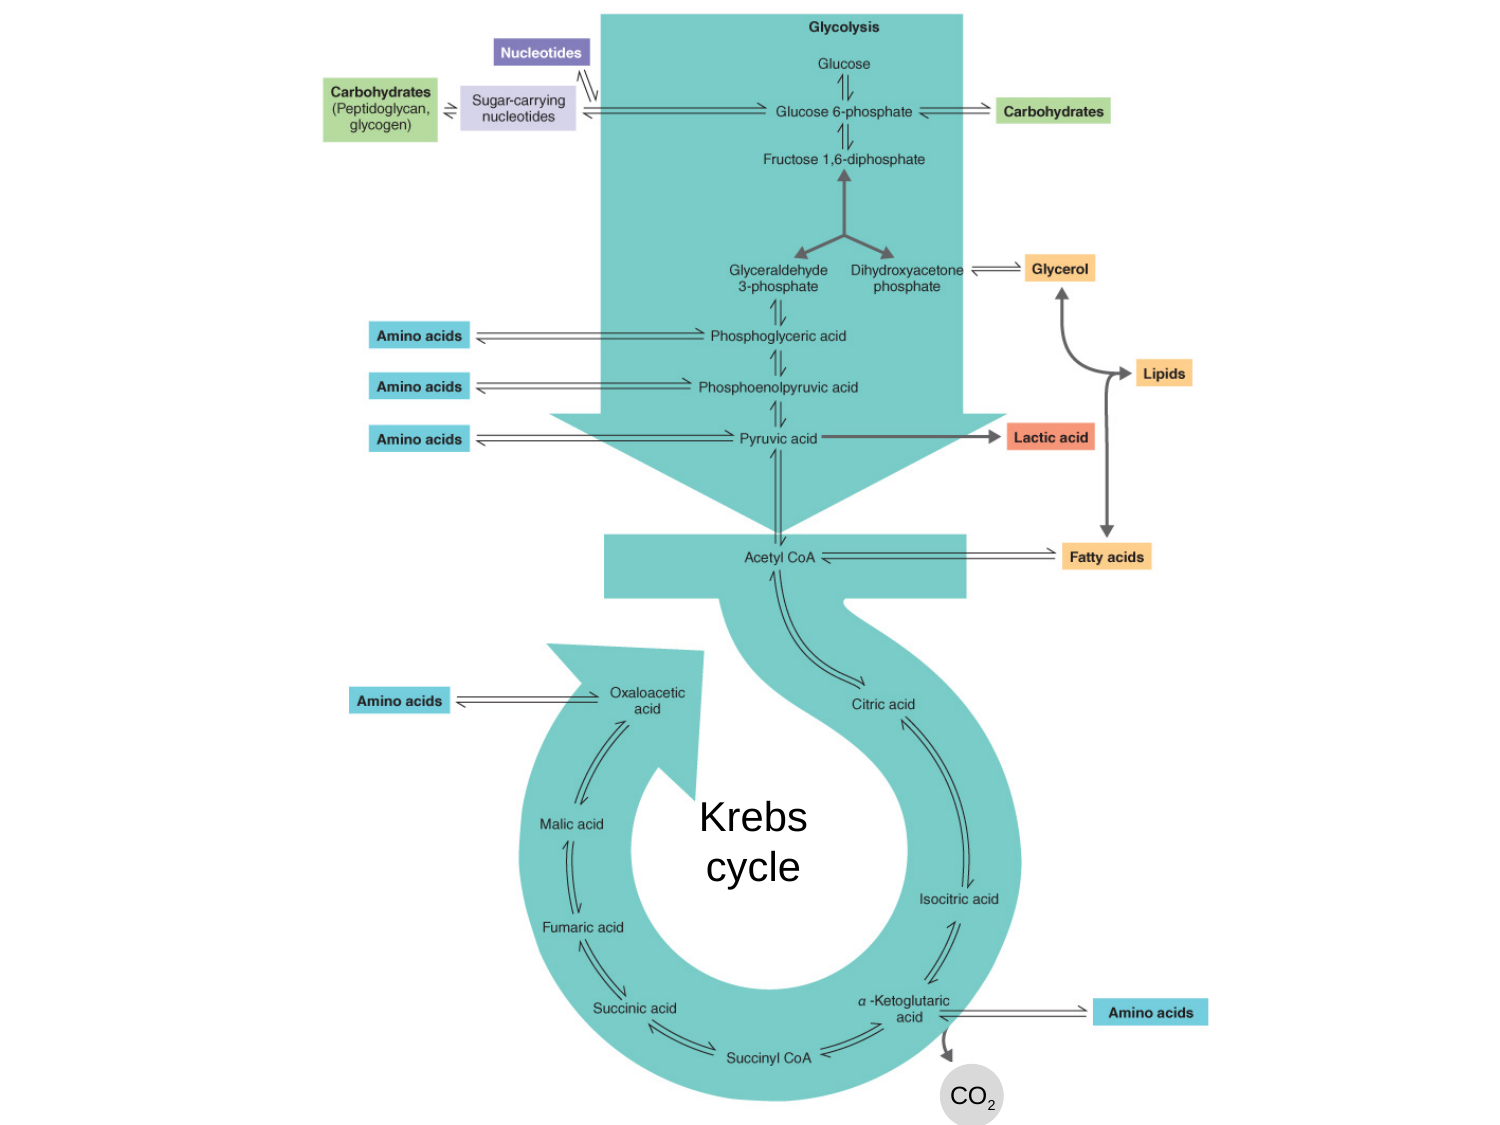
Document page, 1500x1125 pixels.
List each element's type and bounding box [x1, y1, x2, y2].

picture [312, 0, 1220, 1117]
text_box [889, 1062, 1057, 1125]
